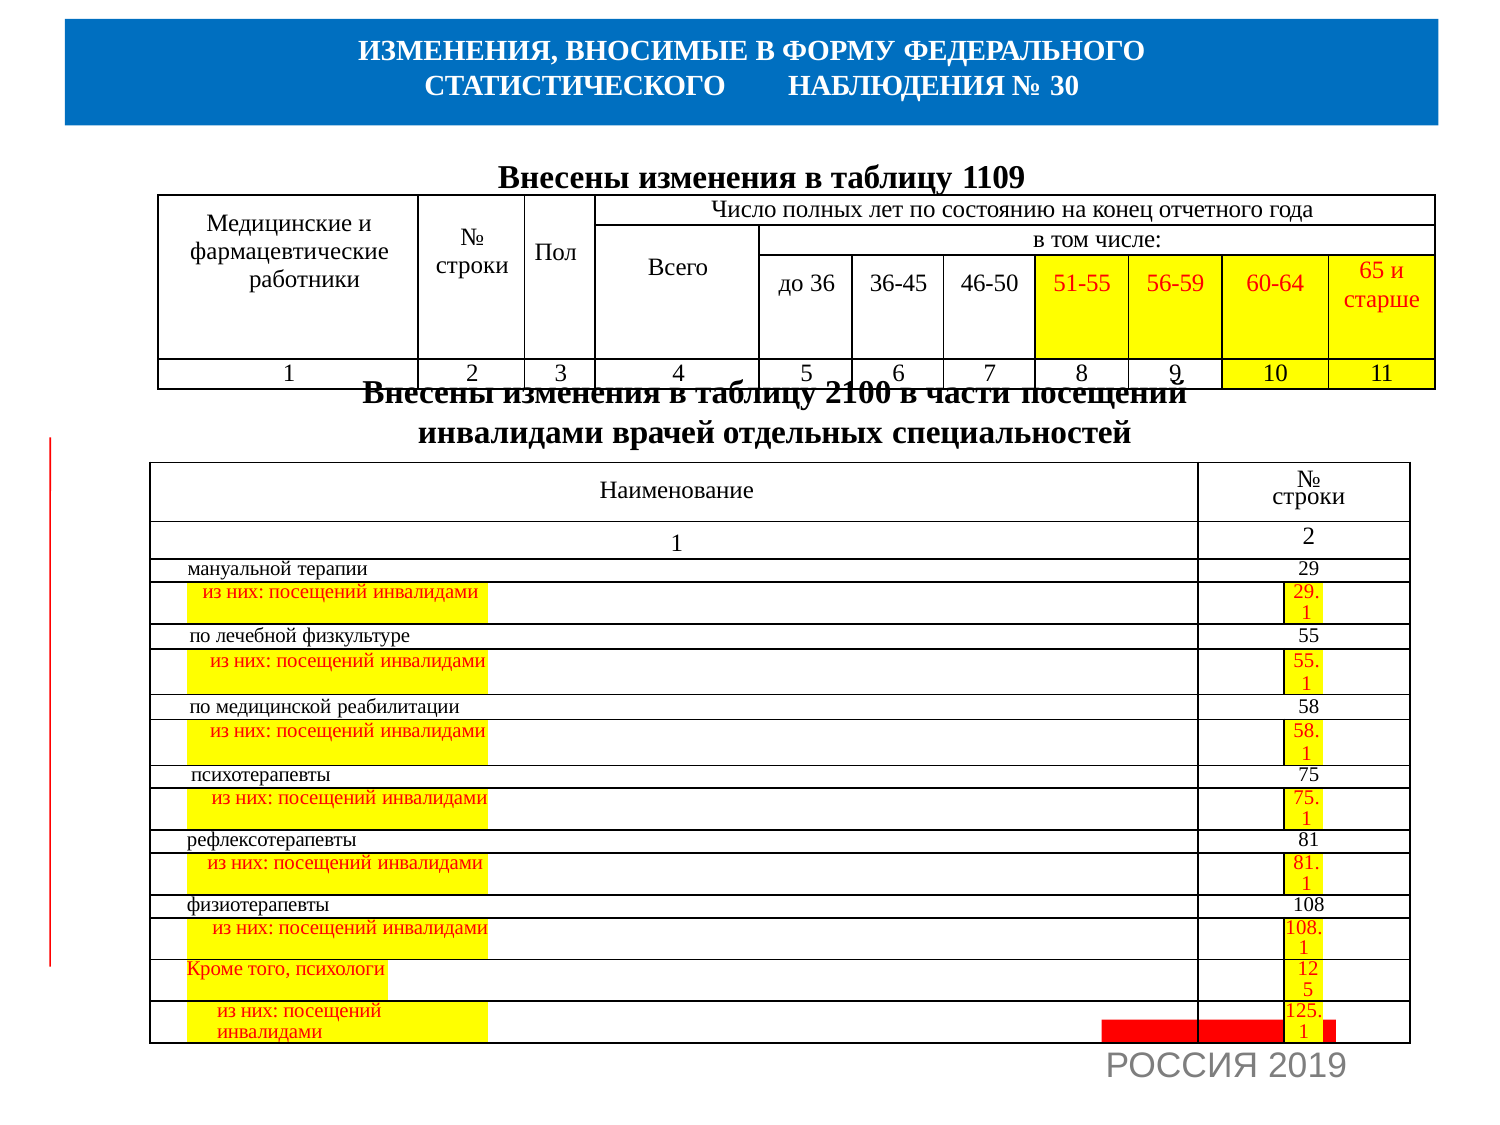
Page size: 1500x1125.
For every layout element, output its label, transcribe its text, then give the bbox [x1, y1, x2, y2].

table_cell [1323, 720, 1409, 765]
table_cell 4 [596, 360, 758, 368]
table_cell [151, 1002, 187, 1042]
table_cell [1199, 789, 1283, 829]
table_cell 125 [1285, 960, 1323, 1000]
table_cell [488, 720, 1197, 765]
table_cell 81.1 [1285, 854, 1323, 894]
table_cell [488, 919, 1197, 959]
table_cell до 36 [760, 256, 851, 358]
table_cell [488, 854, 1197, 894]
table_header № строки [419, 196, 524, 358]
table_cell 9 [1129, 360, 1221, 388]
table_cell по медицинской реабилитации [151, 695, 1197, 719]
table_cell [1323, 960, 1409, 1000]
table_cell 29.1 [1285, 583, 1323, 623]
table_cell 46-50 [944, 256, 1034, 358]
table_cell [1199, 1002, 1283, 1042]
table_cell 125.1 [1285, 1002, 1323, 1042]
table_cell 10 [1223, 360, 1328, 388]
table_cell 5 [760, 360, 851, 368]
table_cell 2 [1199, 522, 1409, 558]
table_cell 1 [151, 522, 1197, 558]
table_cell из них: посещений инвалидами [187, 583, 488, 623]
table_cell из них: посещений инвалидами [187, 919, 488, 959]
table_cell [151, 919, 187, 959]
table_cell 55 [1199, 625, 1409, 648]
table_cell [1323, 1002, 1409, 1042]
table_cell 36-45 [853, 256, 943, 358]
table_cell [151, 583, 187, 623]
table_cell 51-55 [1036, 256, 1128, 358]
table_cell из них: посещений инвалидами [187, 1002, 488, 1042]
table_cell рефлексотерапевты [151, 831, 1197, 852]
table_cell [1199, 583, 1283, 623]
table_cell 60-64 [1223, 256, 1328, 358]
table_cell [388, 960, 1197, 1000]
table_cell Всего [596, 226, 758, 358]
table_cell [1323, 650, 1409, 694]
table_cell в том числе: [760, 226, 1434, 254]
table_cell [1199, 919, 1283, 959]
table_cell [1199, 650, 1283, 694]
table_header Наименование [151, 463, 1197, 521]
table_cell [151, 789, 187, 829]
table_cell психотерапевты [151, 766, 1197, 787]
table_cell [151, 854, 187, 894]
table_cell Кроме того, психологи [187, 960, 388, 1000]
table_cell по лечебной физкультуре [151, 625, 1197, 648]
table_cell [488, 583, 1197, 623]
table_cell [1199, 960, 1283, 1000]
table_cell 58 [1199, 695, 1409, 719]
text_box РОССИЯ 2019 [1103, 1044, 1349, 1085]
table_cell из них: посещений инвалидами [187, 720, 488, 765]
table_cell из них: посещений инвалидами [187, 854, 488, 894]
table_cell из них: посещений инвалидами [187, 650, 488, 694]
table_cell [1323, 854, 1409, 894]
table_cell [151, 960, 187, 1000]
table_cell 108.1 [1285, 919, 1323, 959]
table_cell 6 [853, 360, 943, 368]
table_header Число полных лет по состоянию на конец отчетного года [596, 196, 1434, 224]
table_cell [488, 789, 1197, 829]
table_cell [1323, 583, 1409, 623]
table_cell мануальной терапии [151, 560, 1197, 581]
table_cell [151, 720, 187, 765]
table_cell [1199, 720, 1283, 765]
table_cell 2 [419, 360, 524, 368]
table_cell 58.1 [1285, 720, 1323, 765]
table_cell 11 [1329, 360, 1434, 388]
table_cell 65 и старше [1329, 256, 1434, 358]
table_cell 29 [1199, 560, 1409, 581]
table_cell 75.1 [1285, 789, 1323, 829]
table_cell 3 [525, 360, 594, 368]
table_header Медицинские и фармацевтические работники [159, 196, 417, 358]
table_cell [488, 1002, 1197, 1042]
table_cell [151, 650, 187, 694]
table_cell 1 [159, 360, 417, 388]
table_cell 108 [1199, 896, 1409, 917]
table_cell 75 [1199, 766, 1409, 787]
table_cell 56-59 [1129, 256, 1221, 358]
table_cell 8 [1036, 360, 1128, 368]
table_cell [488, 650, 1197, 694]
table_cell 7 [944, 360, 1034, 368]
table_cell 55.1 [1285, 650, 1323, 694]
table_header № строки [1199, 463, 1409, 521]
table_cell [1323, 789, 1409, 829]
text_box [64, 18, 1439, 126]
text_box Внесены изменения в таблицу 2100 в части посещений инвалидами врачей отдельных специальностей [354, 368, 1196, 451]
table_cell 81 [1199, 831, 1409, 852]
text_box ИЗМЕНЕНИЯ, ВНОСИМЫЕ В ФОРМУ ФЕДЕРАЛЬНОГО СТАТИСТИЧЕСКОГО НАБЛЮДЕНИЯ № 30 Внесены изменения в таблицу 1109 [302, 29, 1201, 194]
table_cell [1323, 919, 1409, 959]
table_header Пол [525, 196, 594, 358]
table_cell из них: посещений инвалидами [187, 789, 488, 829]
table_cell [1199, 854, 1283, 894]
table_cell физиотерапевты [151, 896, 1197, 917]
